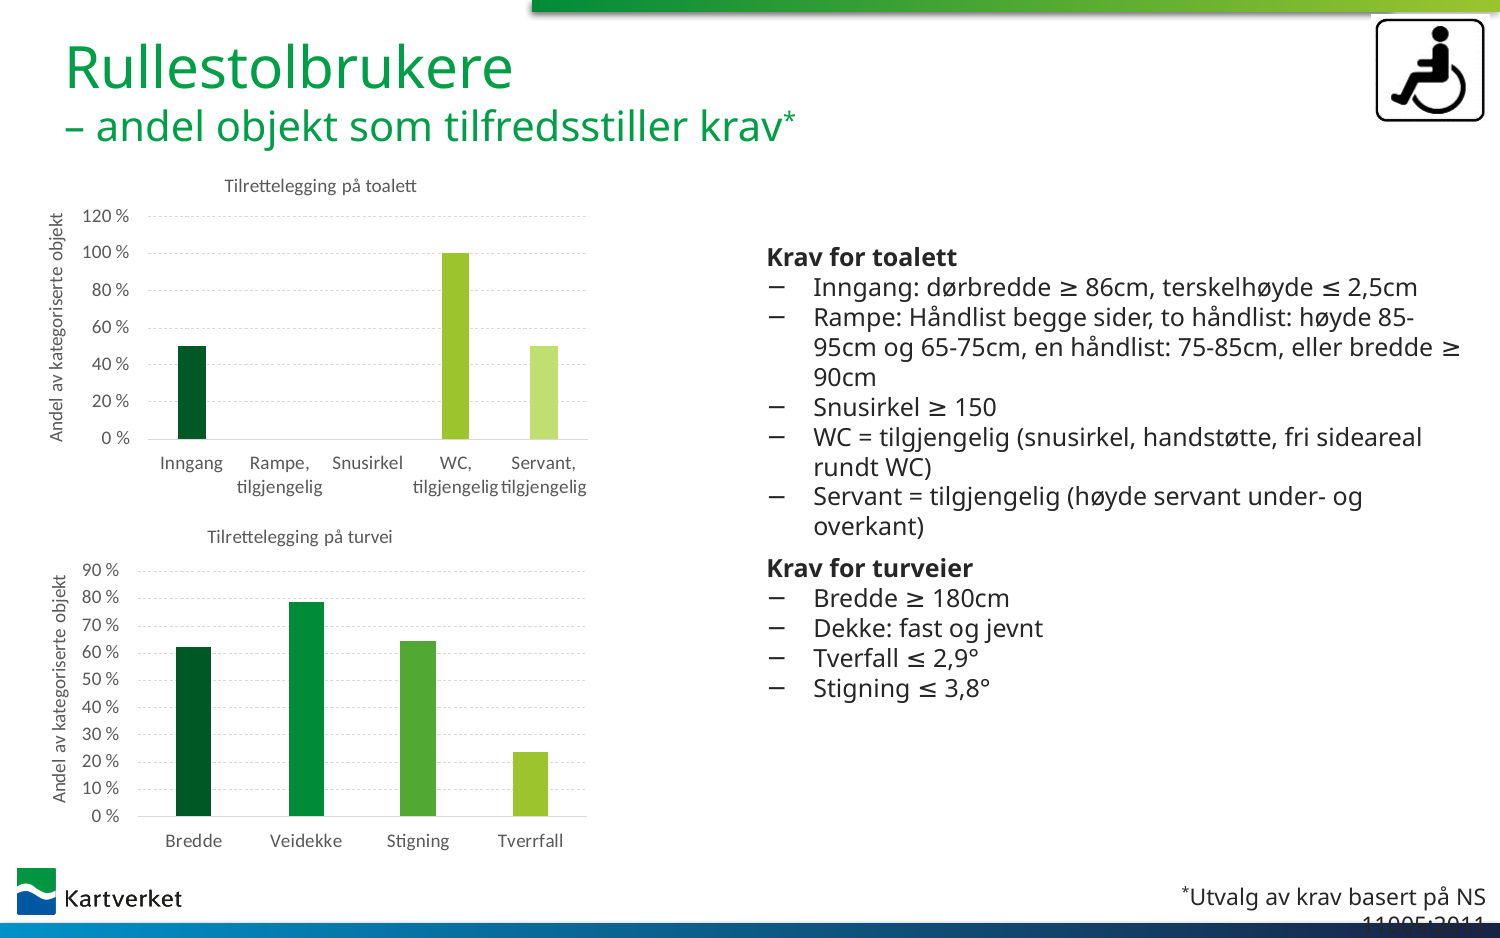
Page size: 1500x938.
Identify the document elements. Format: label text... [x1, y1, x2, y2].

picture [41, 166, 599, 505]
picture [1371, 13, 1491, 127]
text_box Krav for turveier Bredde ≥ 180cm Dekke: fast og jevnt Tverfall ≤ 2,9° Stigning ≤ 3,8° [751, 545, 1483, 710]
text_box Krav for toalett Inngang: dørbredde ≥ 86cm, terskelhøyde ≤ 2,5cm Rampe: Håndlist begge sider, to håndlist: høyde 85-95cm og 65-75cm, en håndlist: 75-85cm, eller bredde ≥ 90cm Snusirkel ≥ 150 WC = tilgjengelig (snusirkel, handstøtte, fri sideareal rundt WC) Servant = tilgjengelig (høyde servant under- og overkant) [751, 234, 1483, 545]
text_box Rullestolbrukere – andel objekt som tilfredsstiller krav* [49, 14, 1431, 158]
text_box *Utvalg av krav basert på NS 11005:2011 [1068, 873, 1500, 938]
picture [41, 520, 598, 859]
